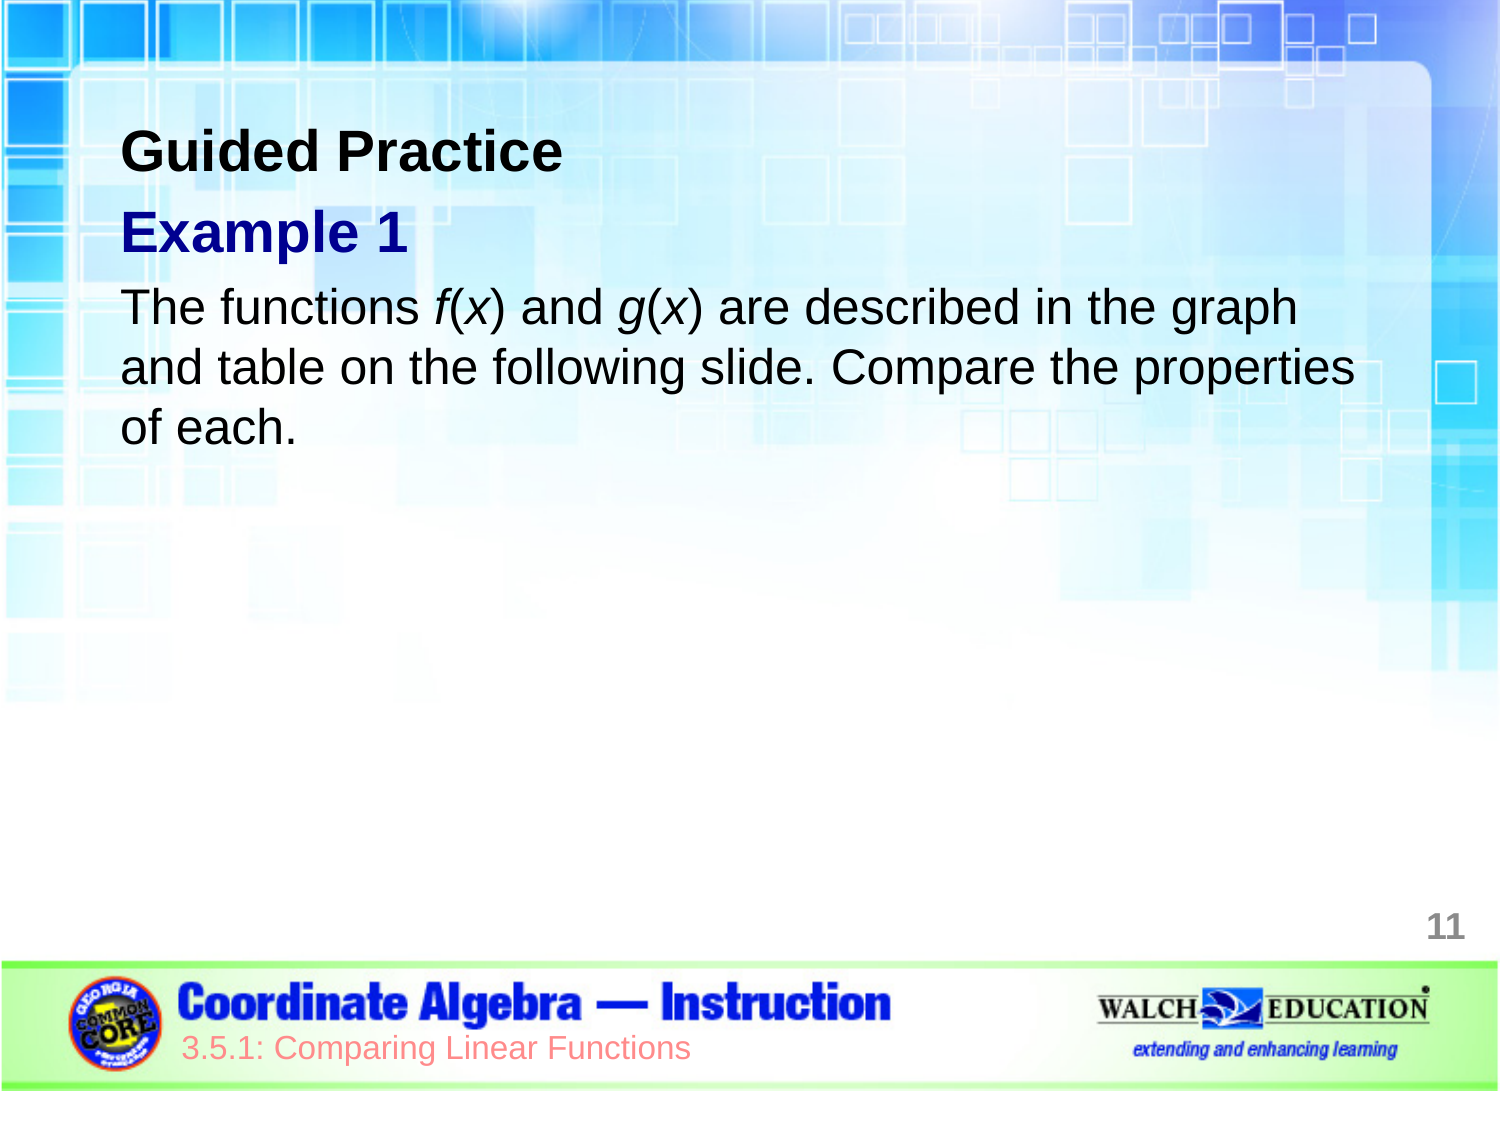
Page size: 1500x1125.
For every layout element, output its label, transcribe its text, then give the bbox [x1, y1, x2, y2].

subtitle Guided Practice Example 1 The functions f(x) and g(x) are described in the graph and table on the following slide. Compare the properties of each. [105, 105, 1385, 925]
slide_number 11 [1361, 901, 1481, 949]
picture [1, 0, 1500, 1091]
footer 3.5.1: Comparing Linear Functions [166, 1024, 1080, 1069]
